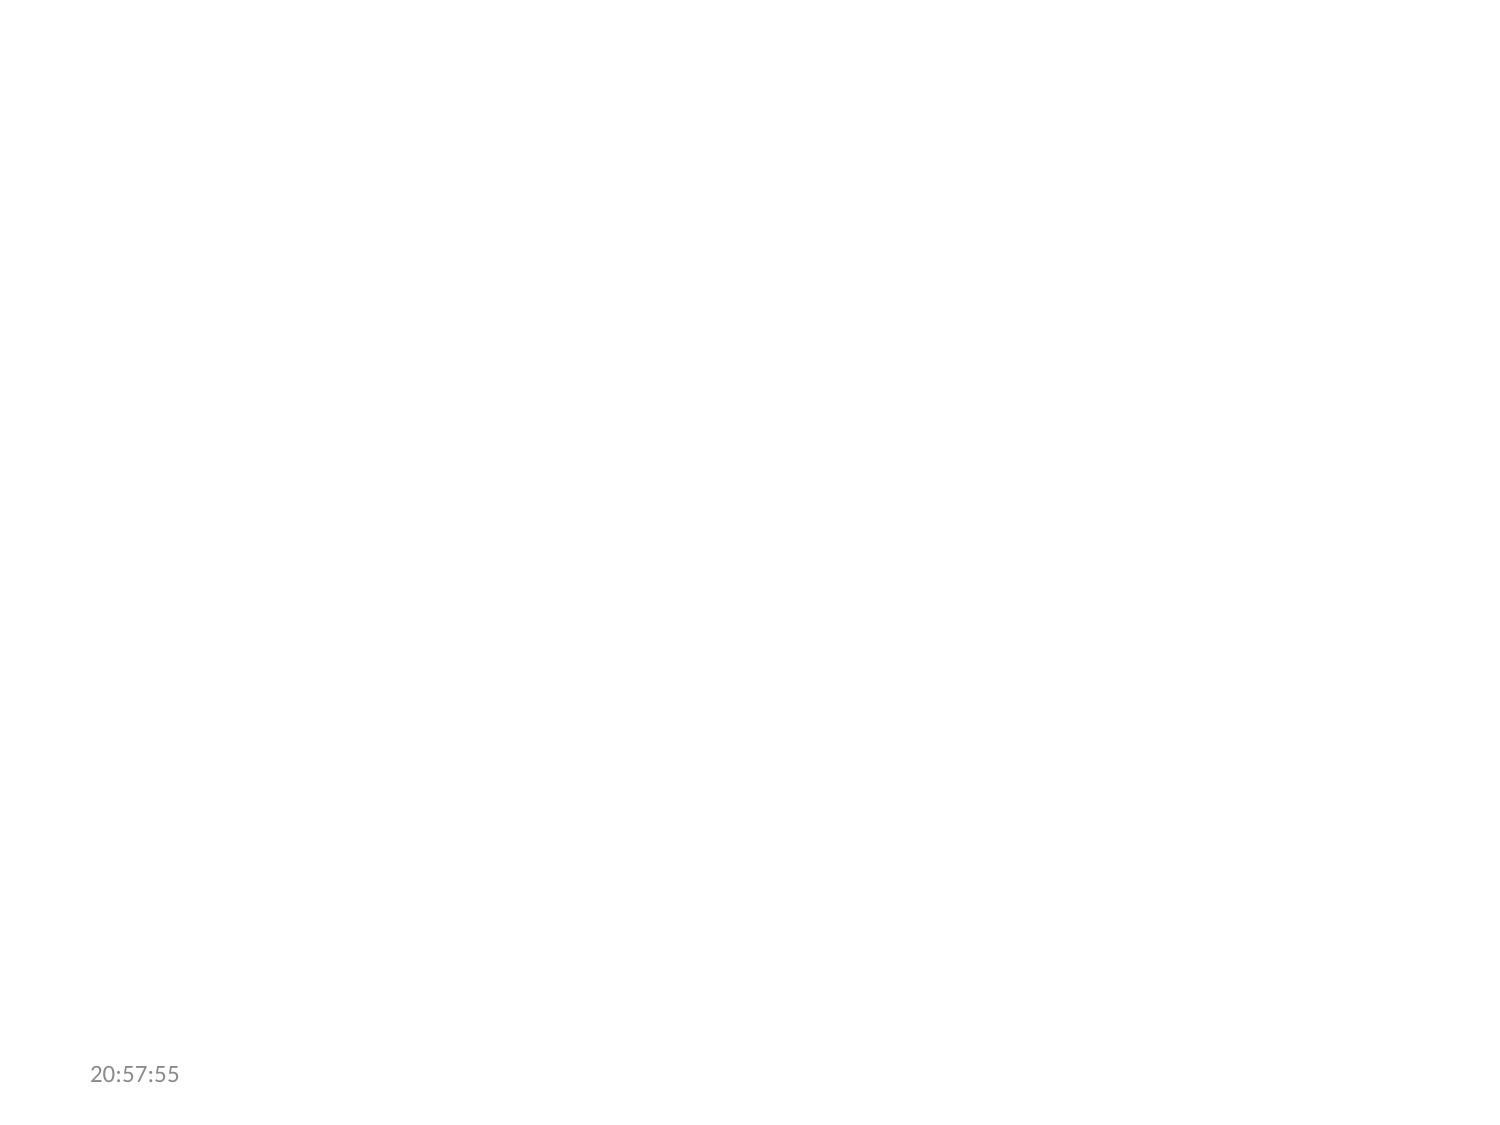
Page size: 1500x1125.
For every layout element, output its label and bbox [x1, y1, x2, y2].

slide_number [75, 1042, 425, 1103]
